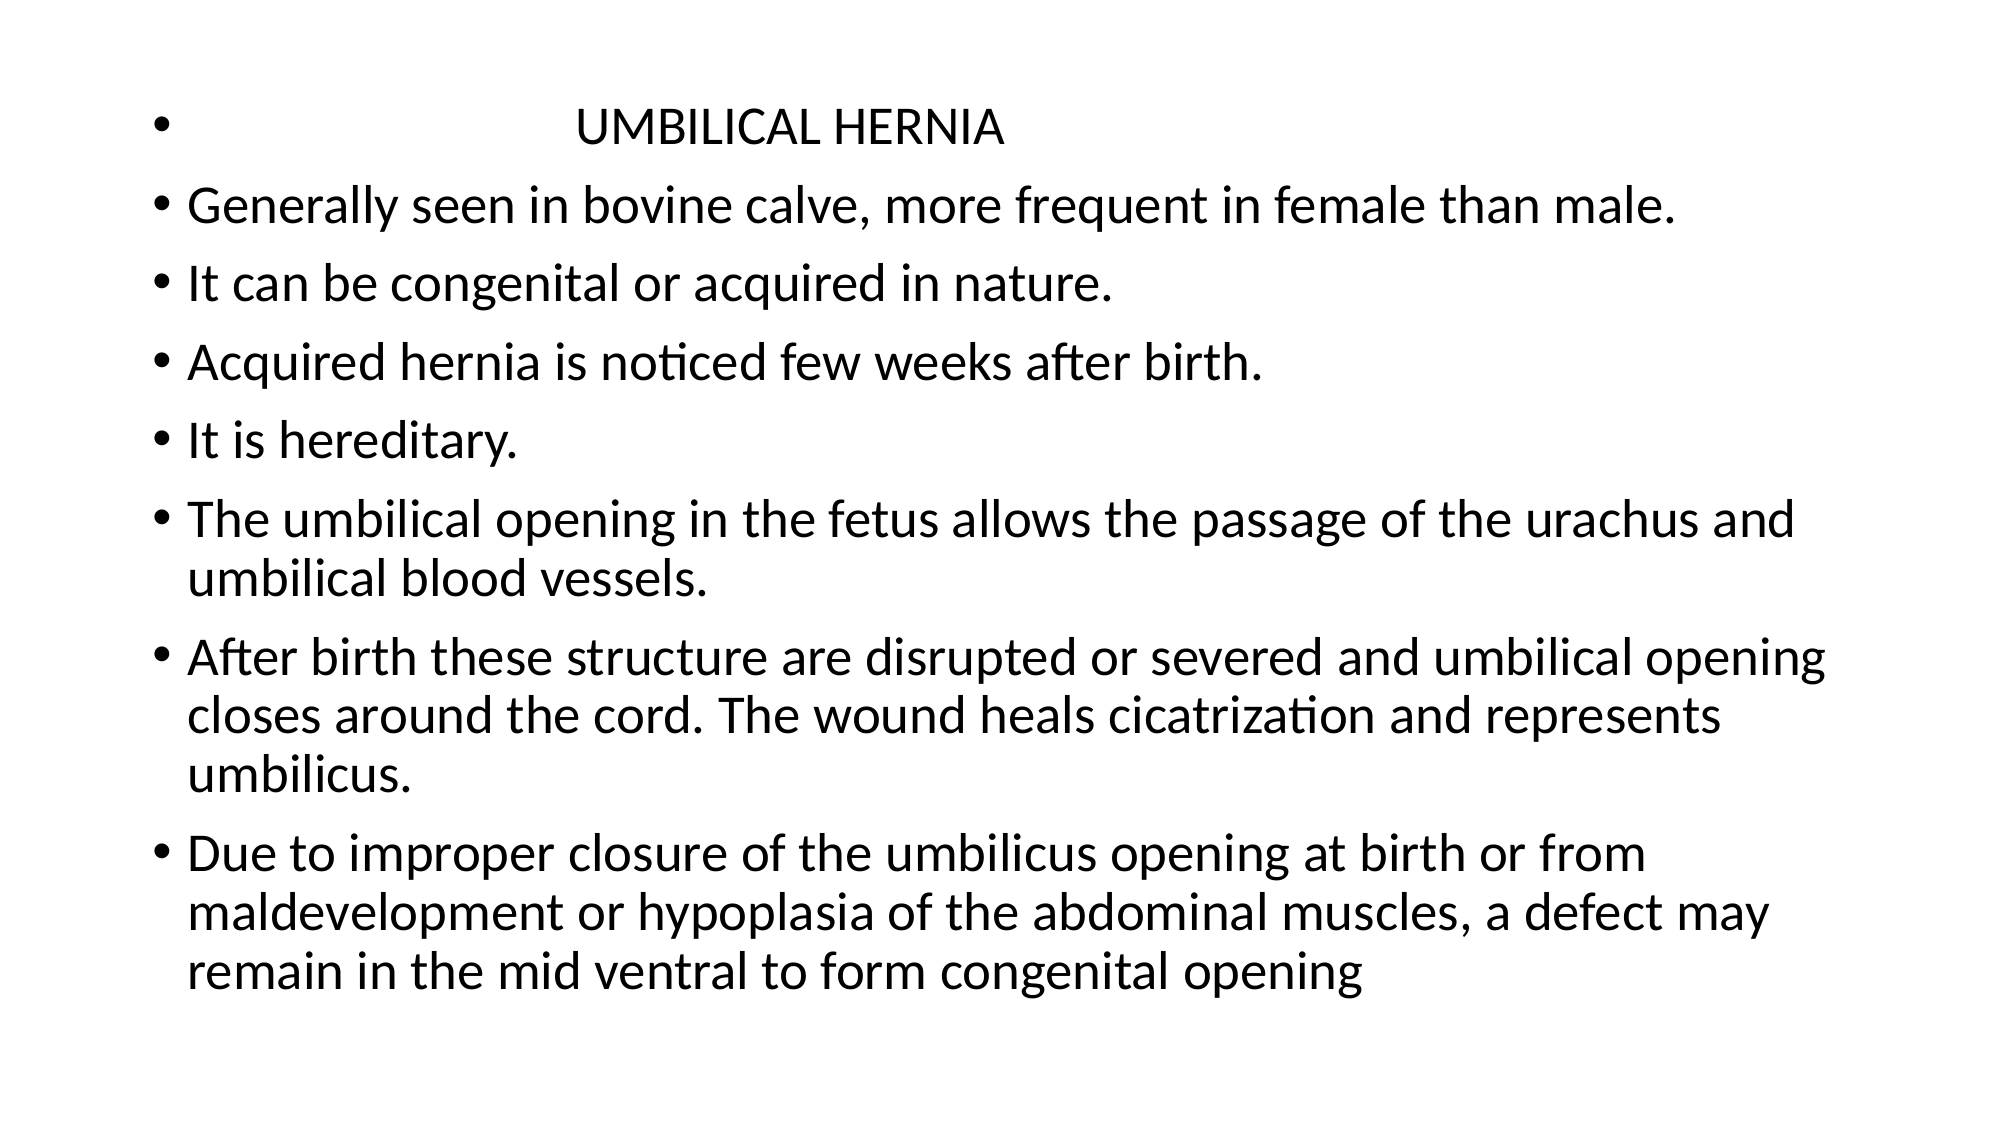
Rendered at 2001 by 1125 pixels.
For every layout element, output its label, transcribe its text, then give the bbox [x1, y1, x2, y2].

list UMBILICAL HERNIA Generally seen in bovine calve, more frequent in female than male. It can be congenital or acquired in nature. Acquired hernia is noticed few weeks after birth. It is hereditary. The umbilical opening in the fetus allows the passage of the urachus and umbilical blood vessels. After birth these structure are disrupted or severed and umbilical opening closes around the cord. The wound heals cicatrization and represents umbilicus. Due to improper closure of the umbilicus opening at birth or from maldevelopment or hypoplasia of the abdominal muscles, a defect may remain in the mid ventral to form congenital opening [137, 90, 1863, 1014]
